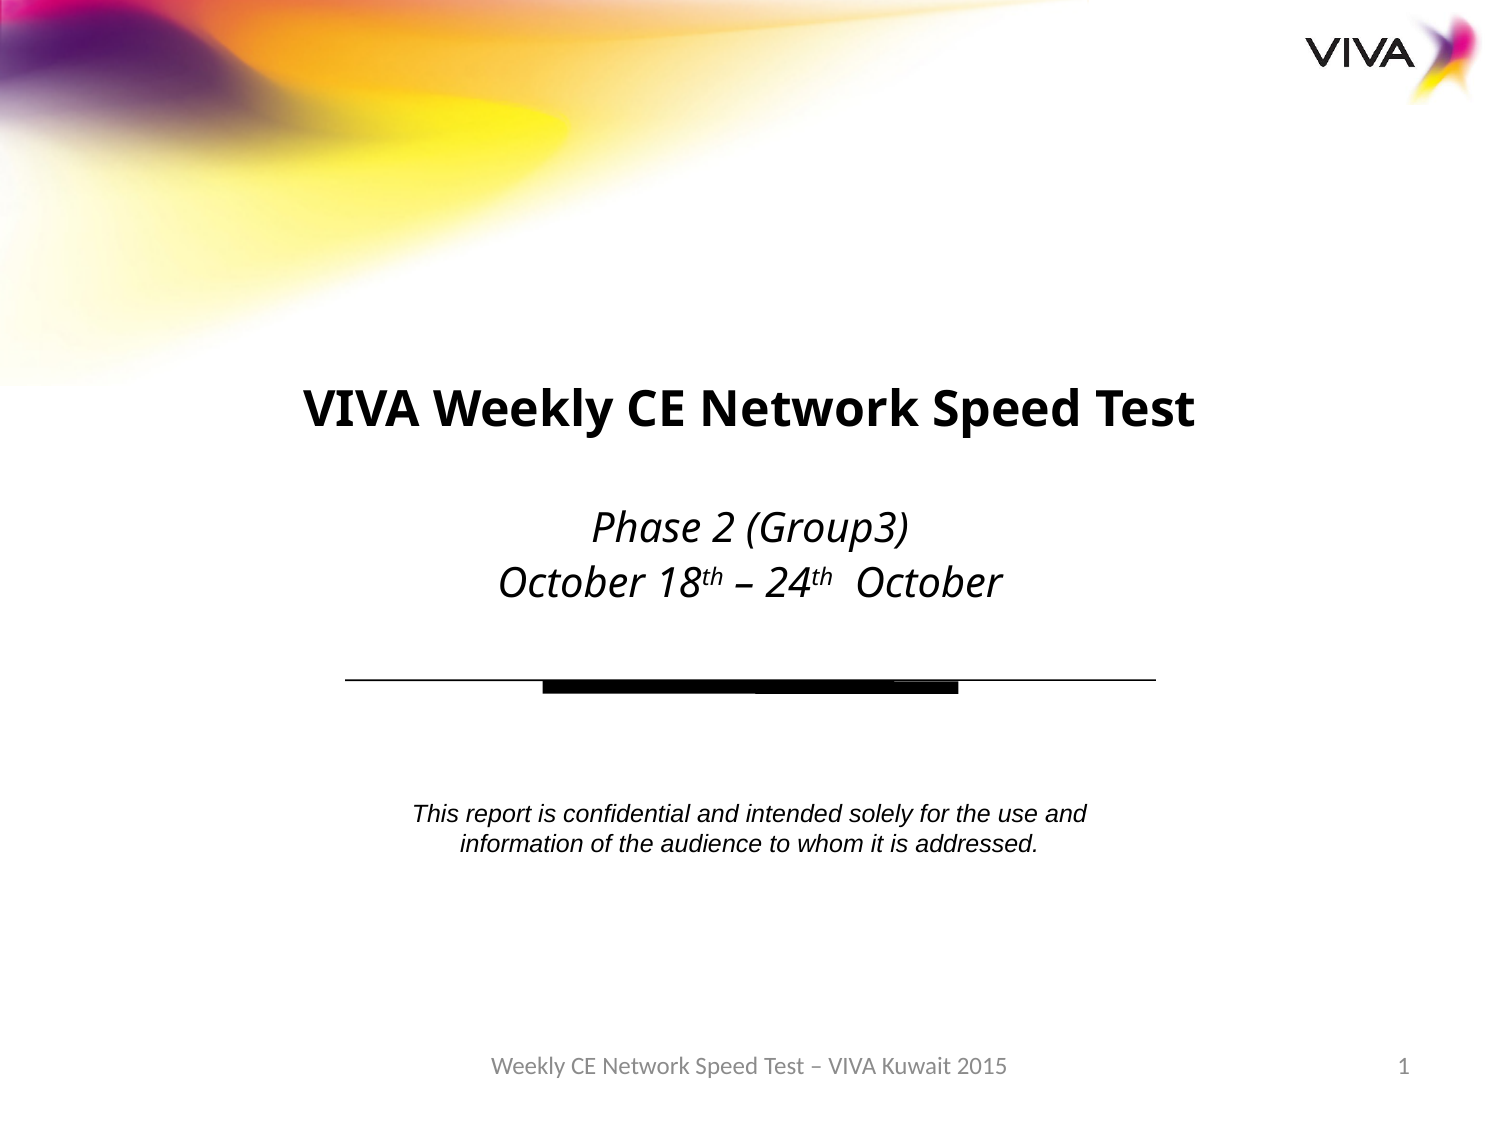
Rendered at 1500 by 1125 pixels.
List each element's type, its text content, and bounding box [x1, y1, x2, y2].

text_box VIVA Weekly CE Network Speed Test Phase 2 (Group3) October 18th – 24th October [205, 376, 1295, 662]
text_box This report is confidential and intended solely for the use and information of the audience to whom it is addressed. [411, 797, 1089, 858]
picture [0, 0, 1089, 386]
text_box Weekly CE Network Speed Test – VIVA Kuwait 2015 [205, 1042, 1074, 1103]
picture [1300, 12, 1485, 105]
text_box 1 [1074, 1042, 1425, 1103]
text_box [344, 679, 1156, 688]
